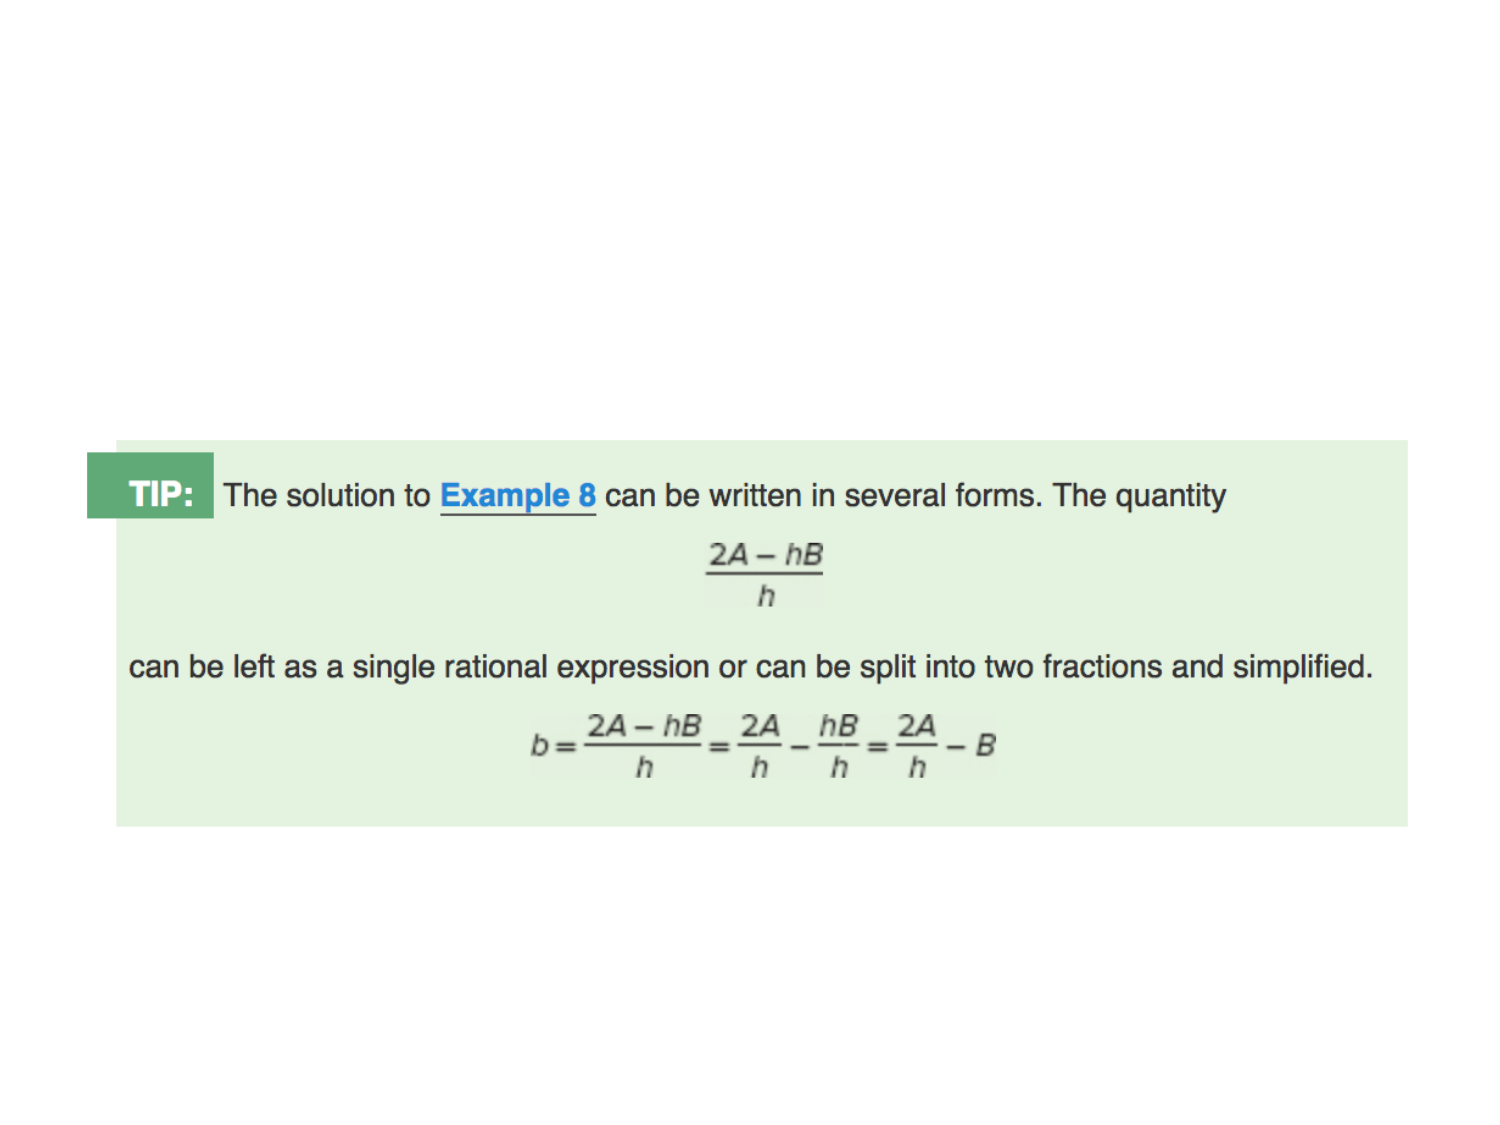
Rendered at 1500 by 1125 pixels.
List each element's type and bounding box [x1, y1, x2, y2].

list [74, 262, 1426, 1006]
